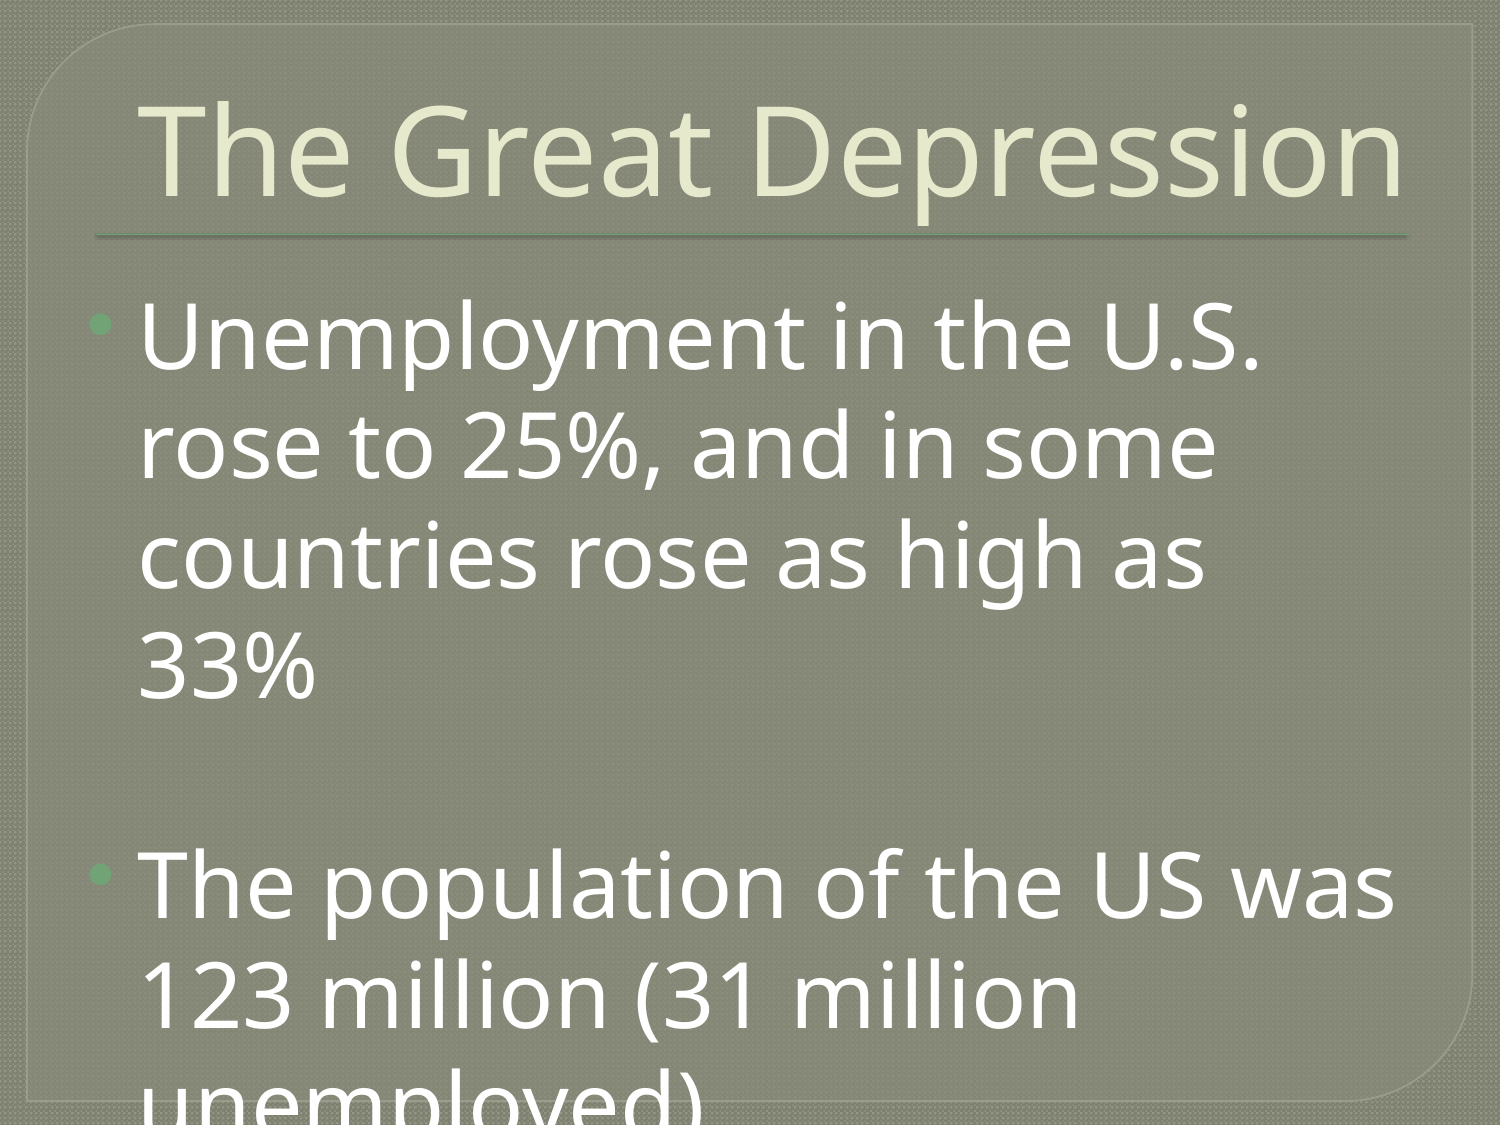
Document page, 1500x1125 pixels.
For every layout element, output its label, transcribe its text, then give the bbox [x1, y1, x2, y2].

title The Great Depression [75, 41, 1425, 230]
list Unemployment in the U.S. rose to 25%, and in some countries rose as high as 33% The population of the US was 123 million (31 million unemployed) [75, 270, 1425, 1013]
